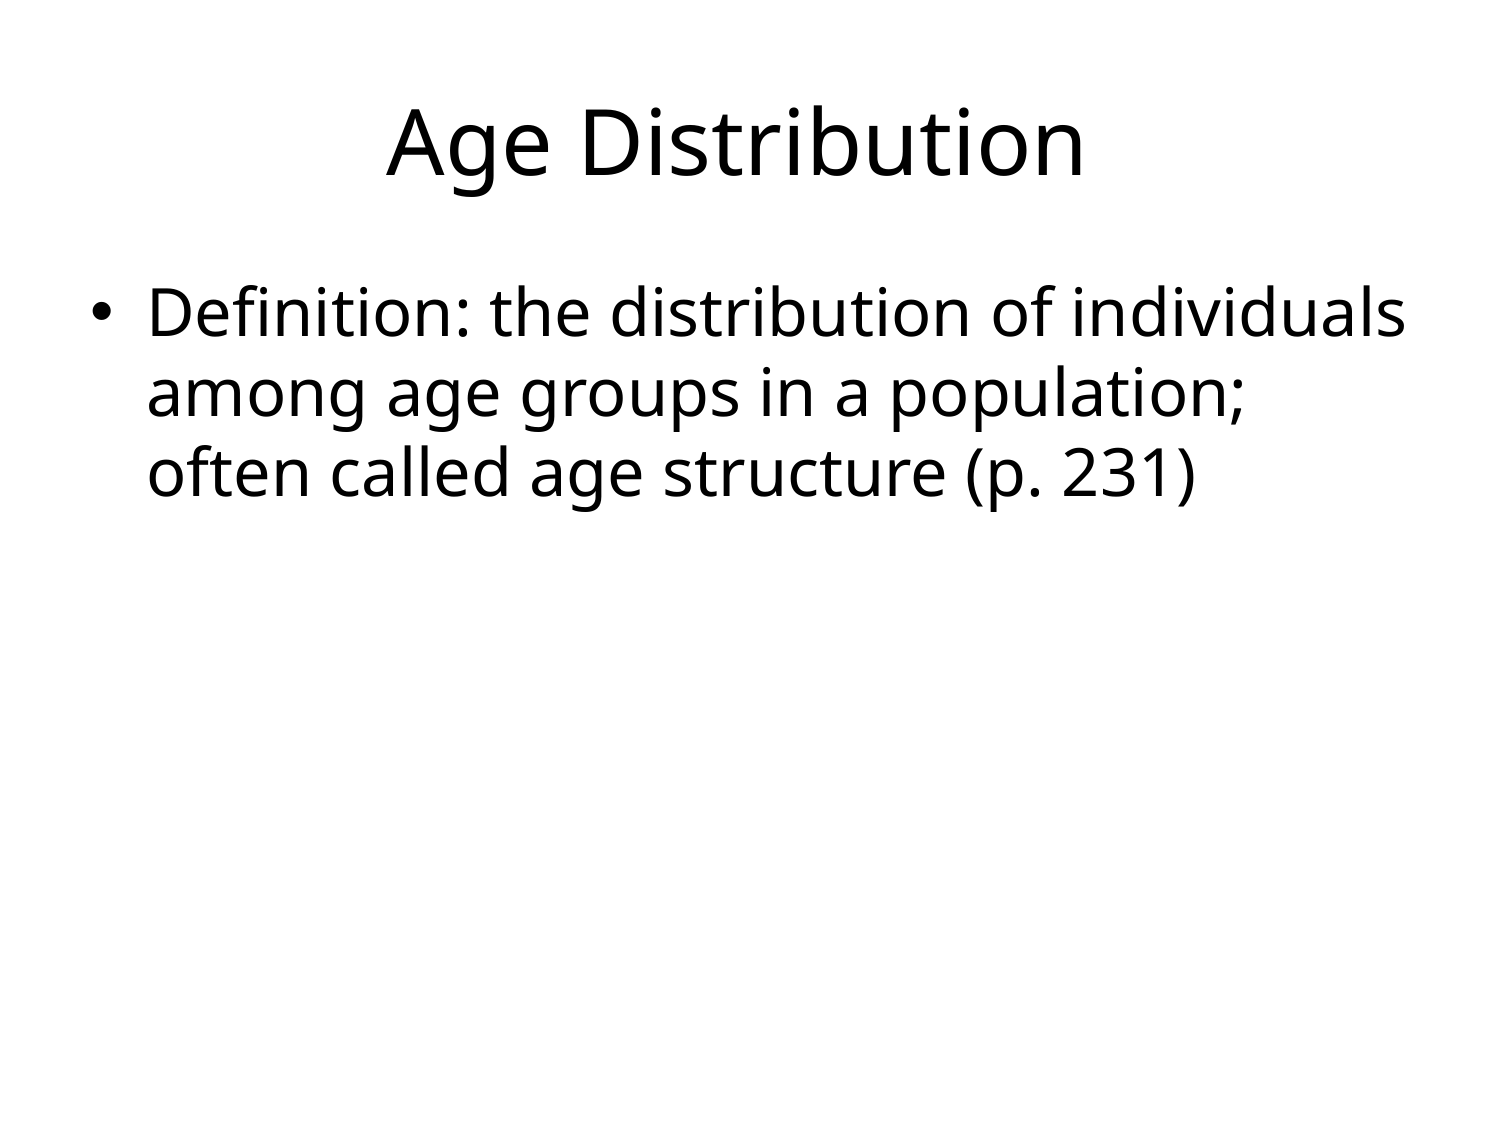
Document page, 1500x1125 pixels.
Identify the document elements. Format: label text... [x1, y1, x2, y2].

title Age Distribution [75, 45, 1425, 233]
list Definition: the distribution of individuals among age groups in a population; often called age structure (p. 231) [75, 262, 1425, 1005]
